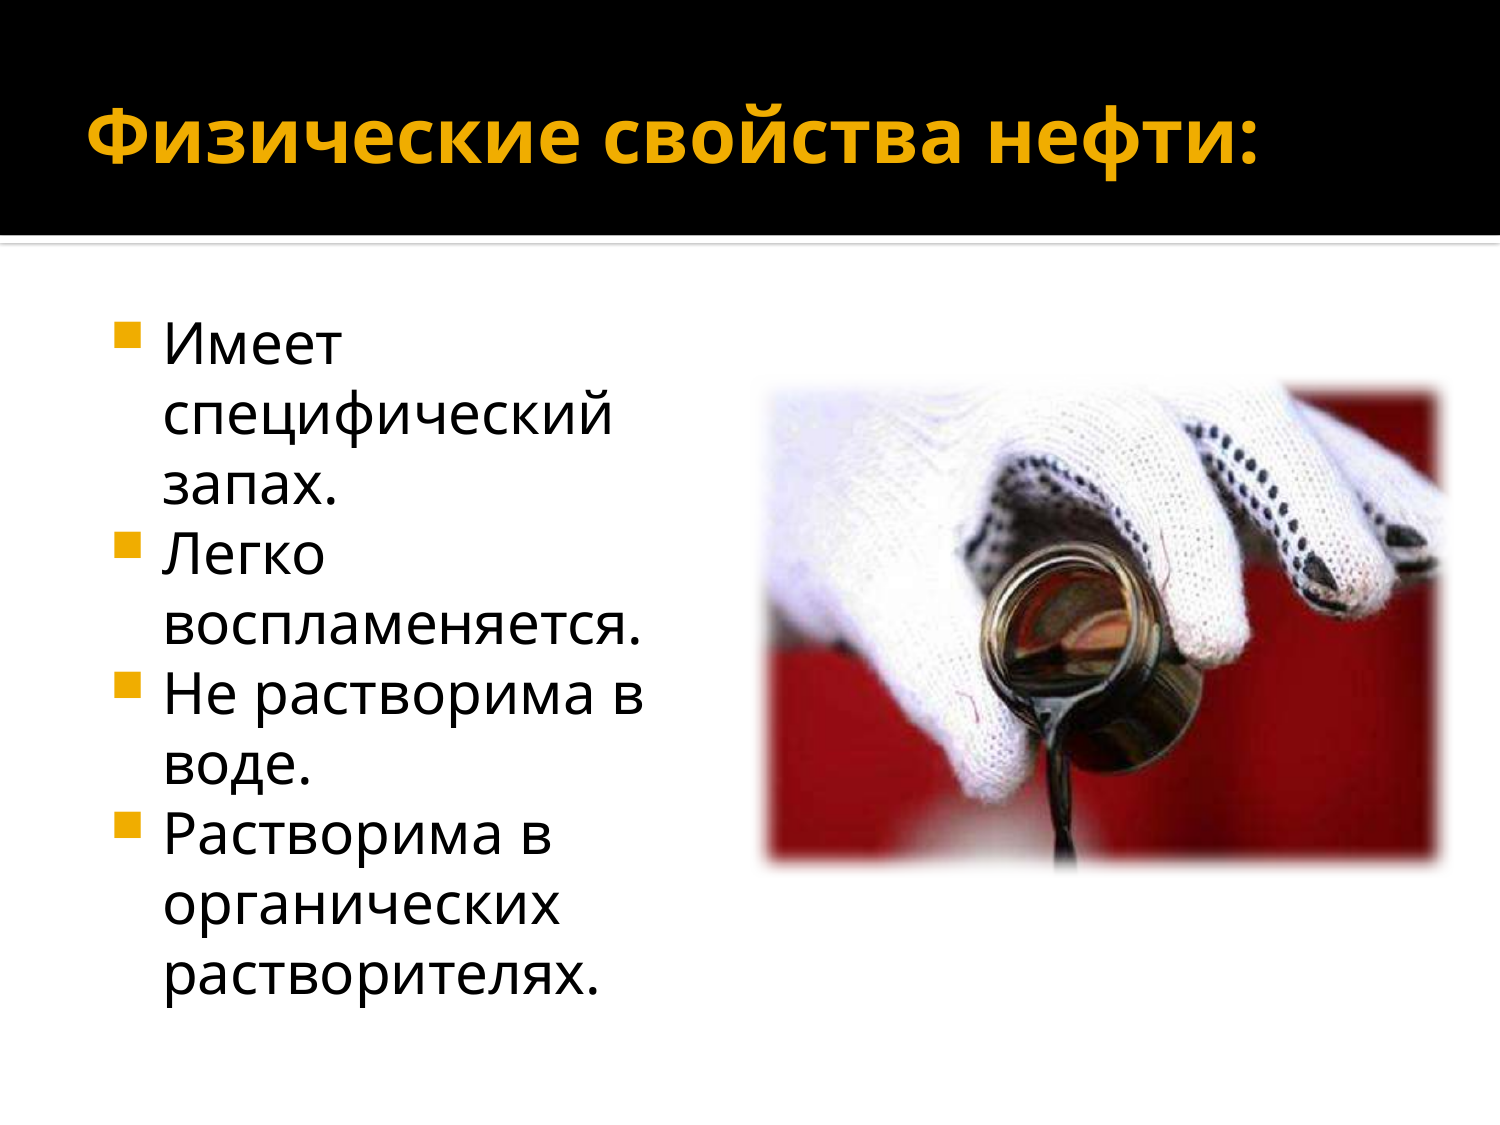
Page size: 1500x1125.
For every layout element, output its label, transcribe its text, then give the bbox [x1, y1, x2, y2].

picture [749, 374, 1454, 879]
title Физические свойства нефти: [70, 46, 1421, 222]
list Имеет специфический запах. Легко воспламеняется. Не растворима в воде. Растворима в органических растворителях. [75, 291, 738, 1050]
